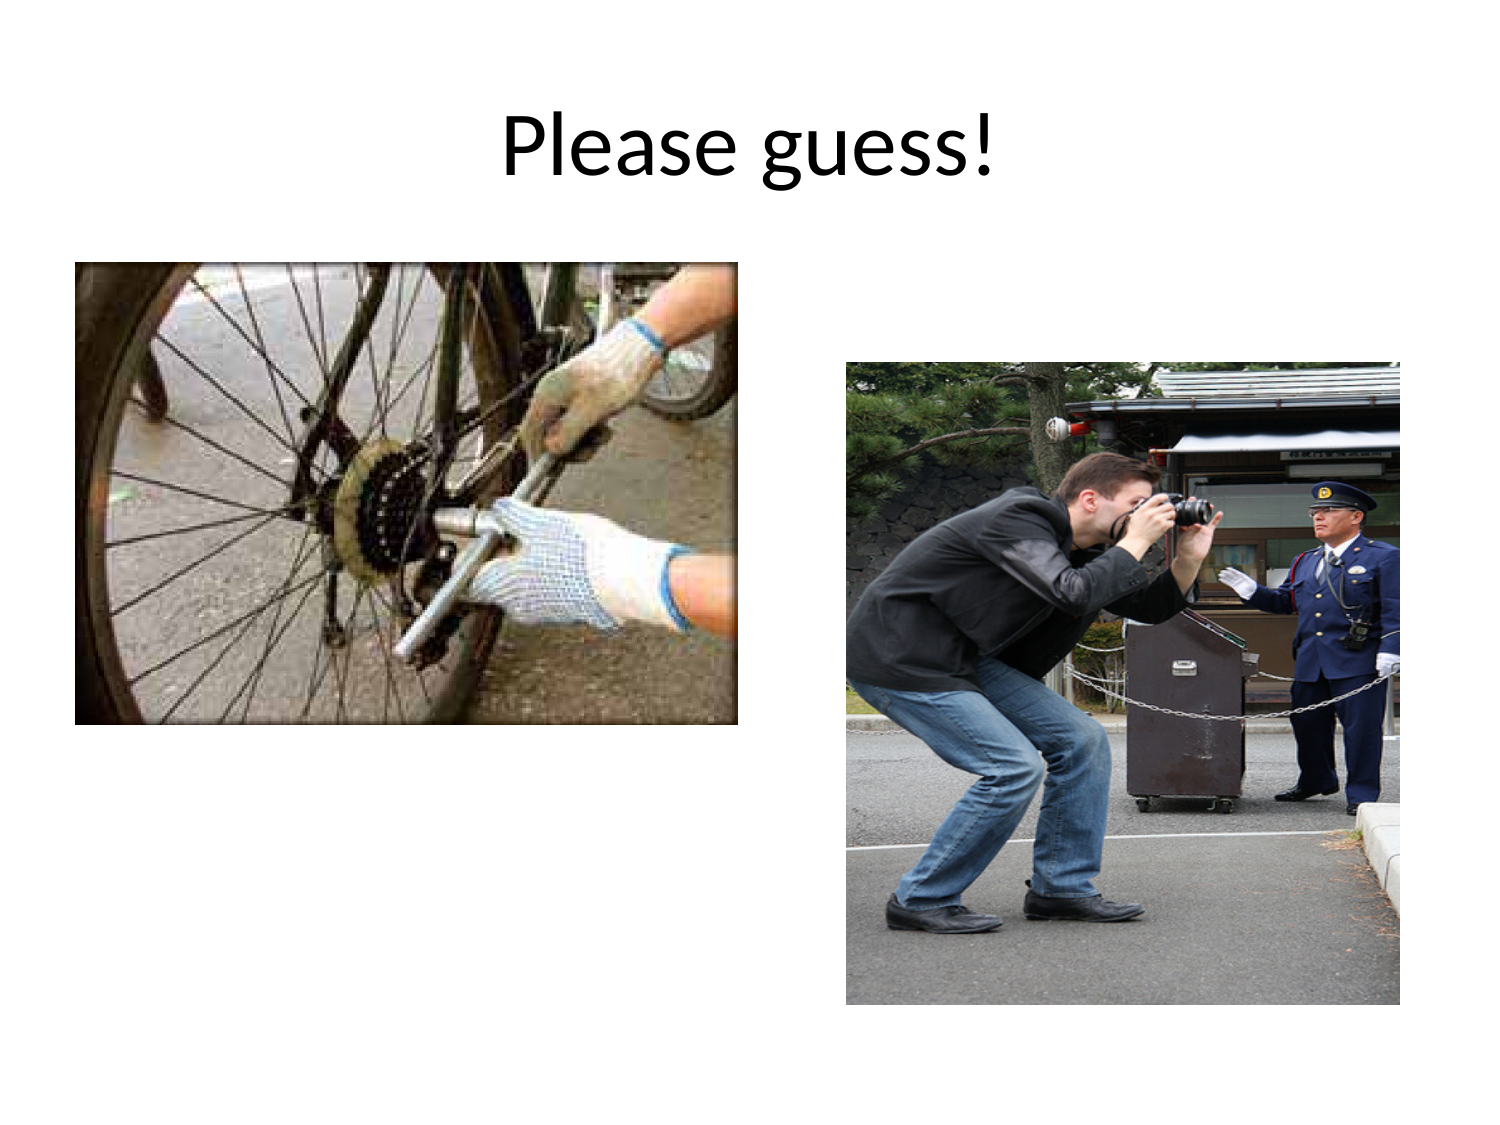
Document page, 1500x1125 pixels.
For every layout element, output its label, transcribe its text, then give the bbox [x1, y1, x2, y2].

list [74, 262, 738, 726]
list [846, 362, 1401, 1006]
title Please guess! [75, 45, 1425, 233]
